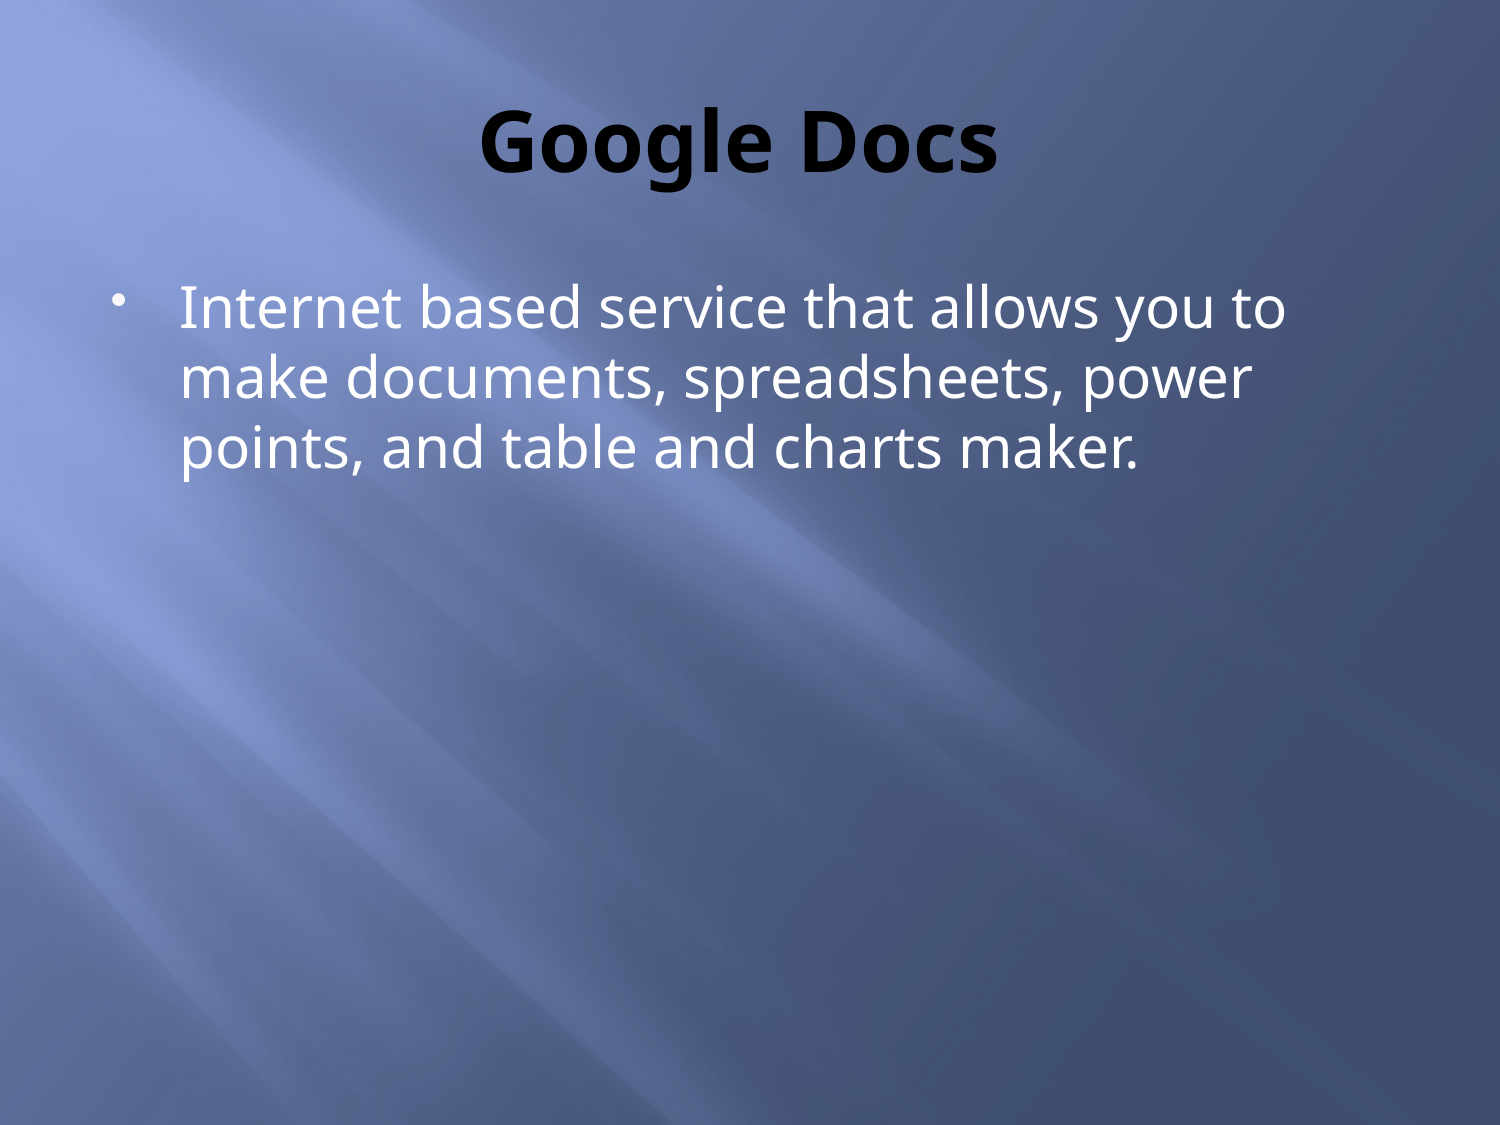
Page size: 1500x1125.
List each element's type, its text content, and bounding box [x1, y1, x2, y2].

title Google Docs [75, 45, 1425, 233]
list Internet based service that allows you to make documents, spreadsheets, power points, and table and charts maker. [75, 262, 1425, 1035]
